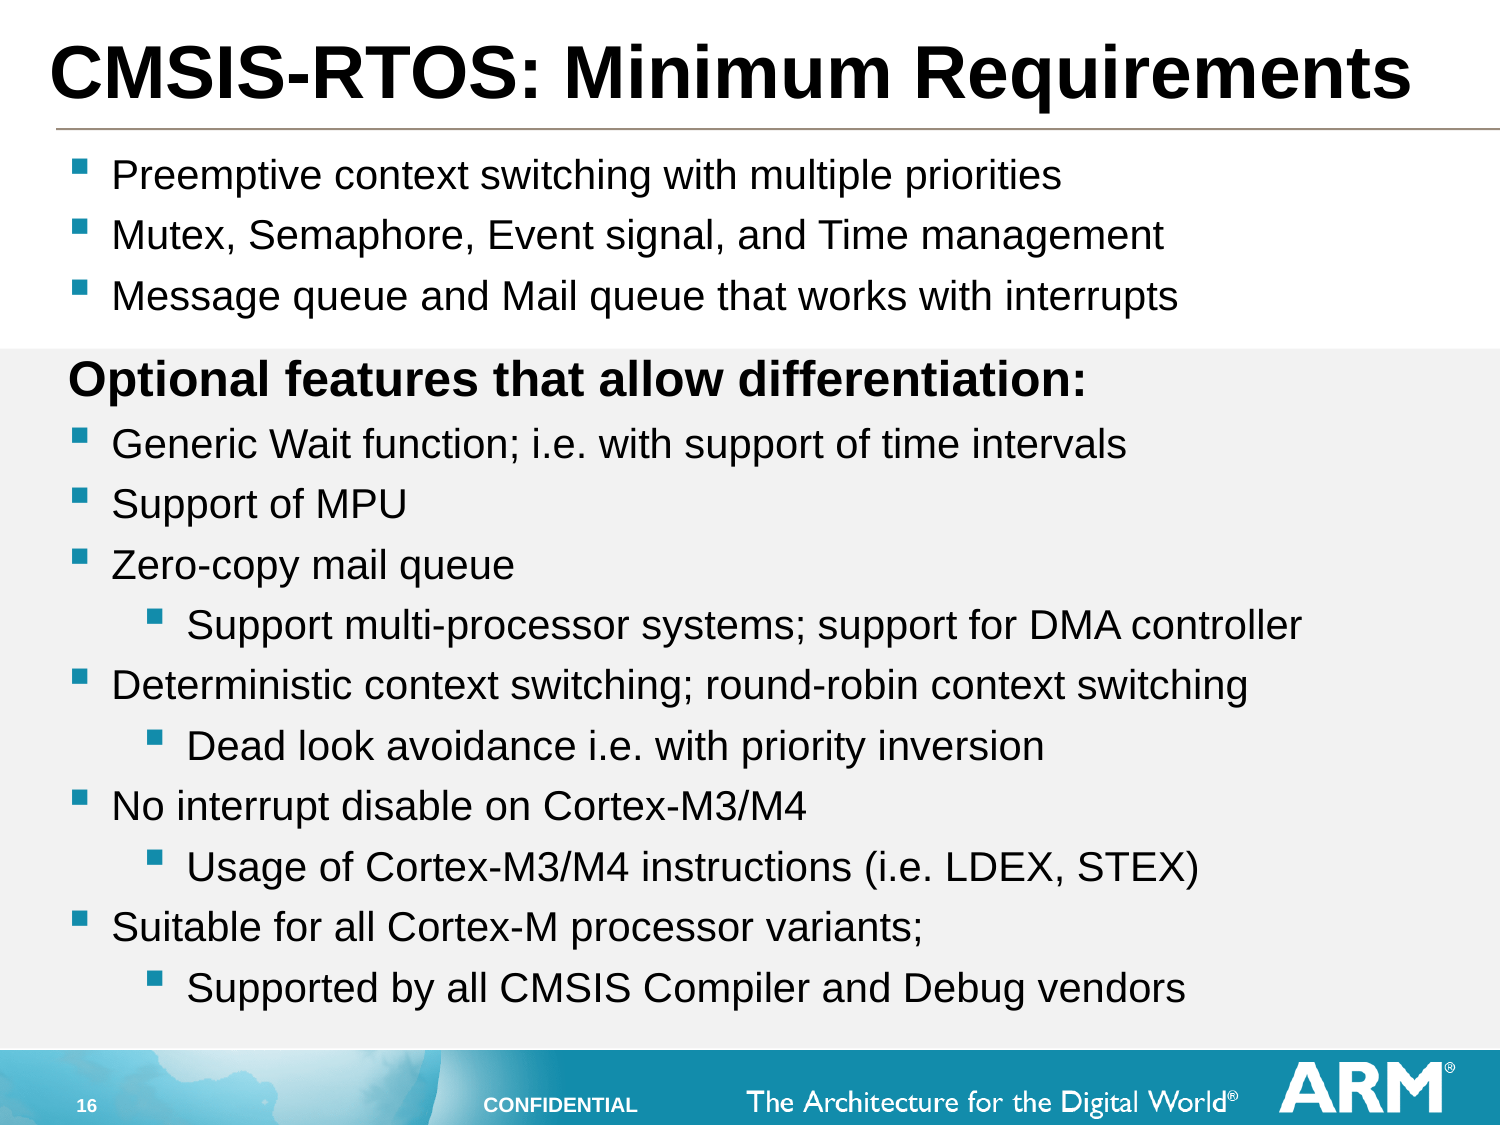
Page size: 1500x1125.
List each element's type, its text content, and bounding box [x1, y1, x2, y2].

text_box [0, 348, 1500, 1049]
picture [0, 1049, 1500, 1125]
title CMSIS-RTOS: Minimum Requirements [33, 0, 1500, 138]
text_box Preemptive context switching with multiple priorities Mutex, Semaphore, Event signal, and Time management Message queue and Mail queue that works with interrupts Optional features that allow differentiation: Generic Wait function; i.e. with support of time intervals Support of MPU Zero-copy mail queue Support multi-processor systems; support for DMA controller Deterministic context switching; round-robin context switching Dead look avoidance i.e. with priority inversion No interrupt disable on Cortex-M3/M4 Usage of Cortex-M3/M4 instructions (i.e. LDEX, STEX) Suitable for all Cortex-M processor variants; Supported by all CMSIS Compiler and Debug vendors [53, 140, 1455, 1027]
